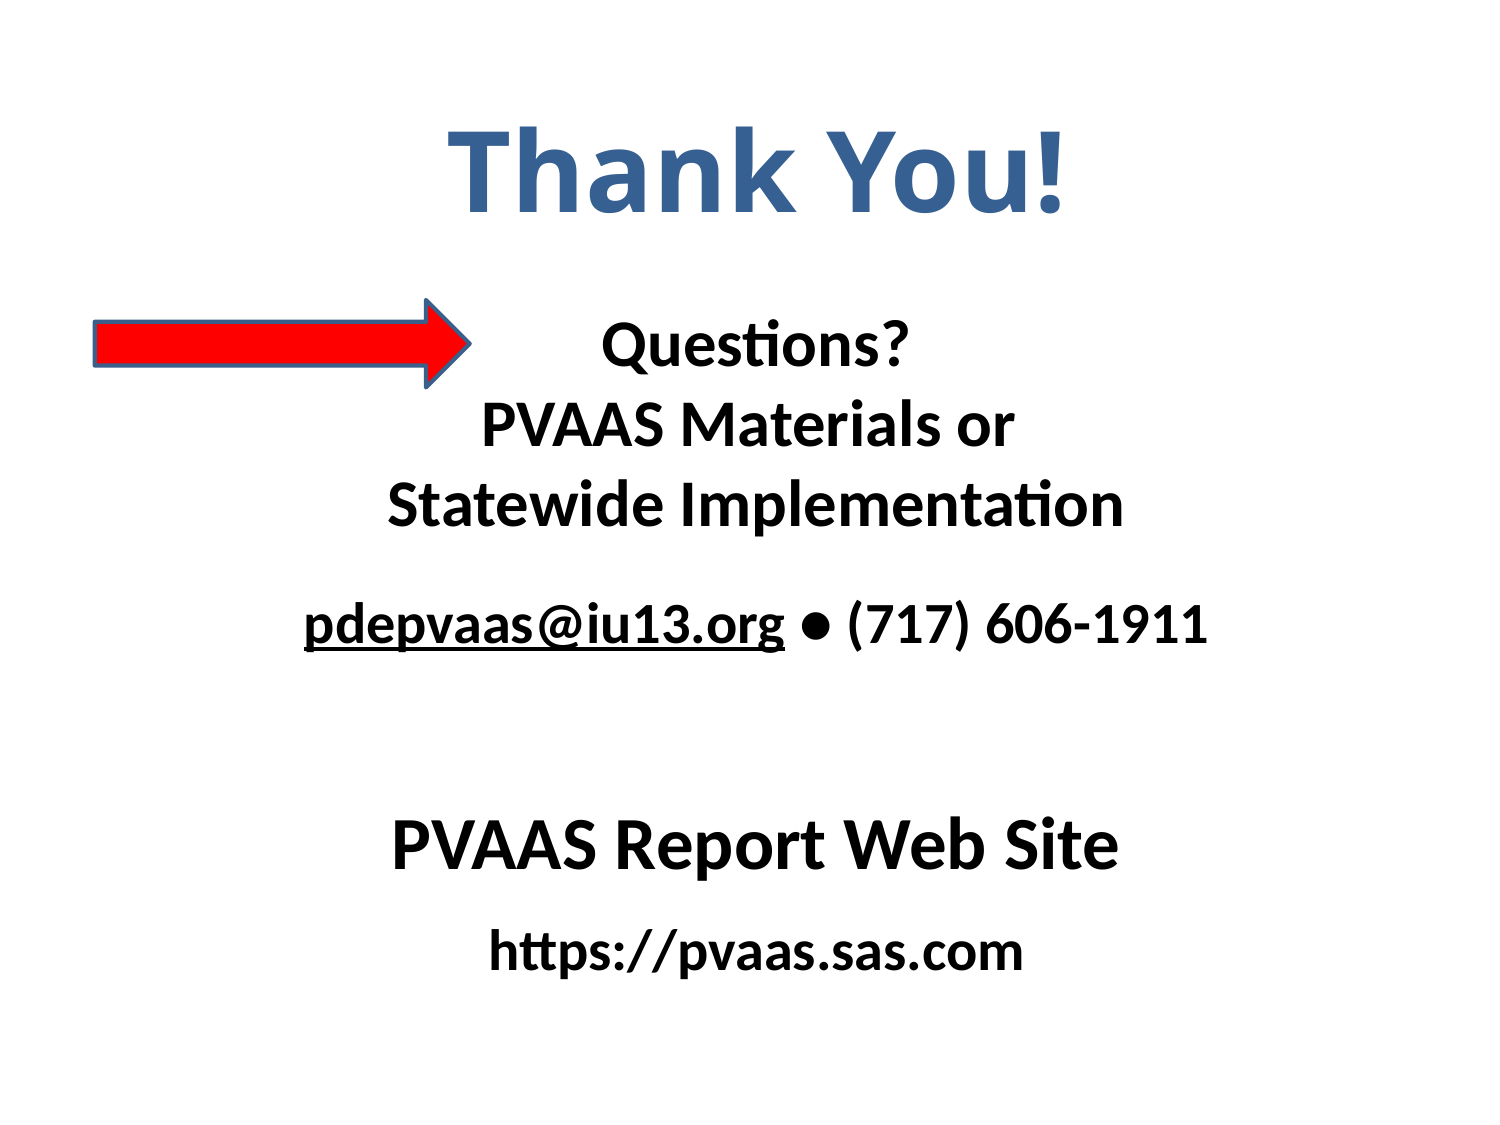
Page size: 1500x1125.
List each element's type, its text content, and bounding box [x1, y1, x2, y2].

title Questions? PVAAS Materials or Statewide Implementation pdepvaas@iu13.org ● (717) 606-1911 PVAAS Report Web Site https://pvaas.sas.com [90, 286, 1423, 996]
text_box Thank You! [244, 92, 1270, 243]
text_box [92, 298, 472, 390]
